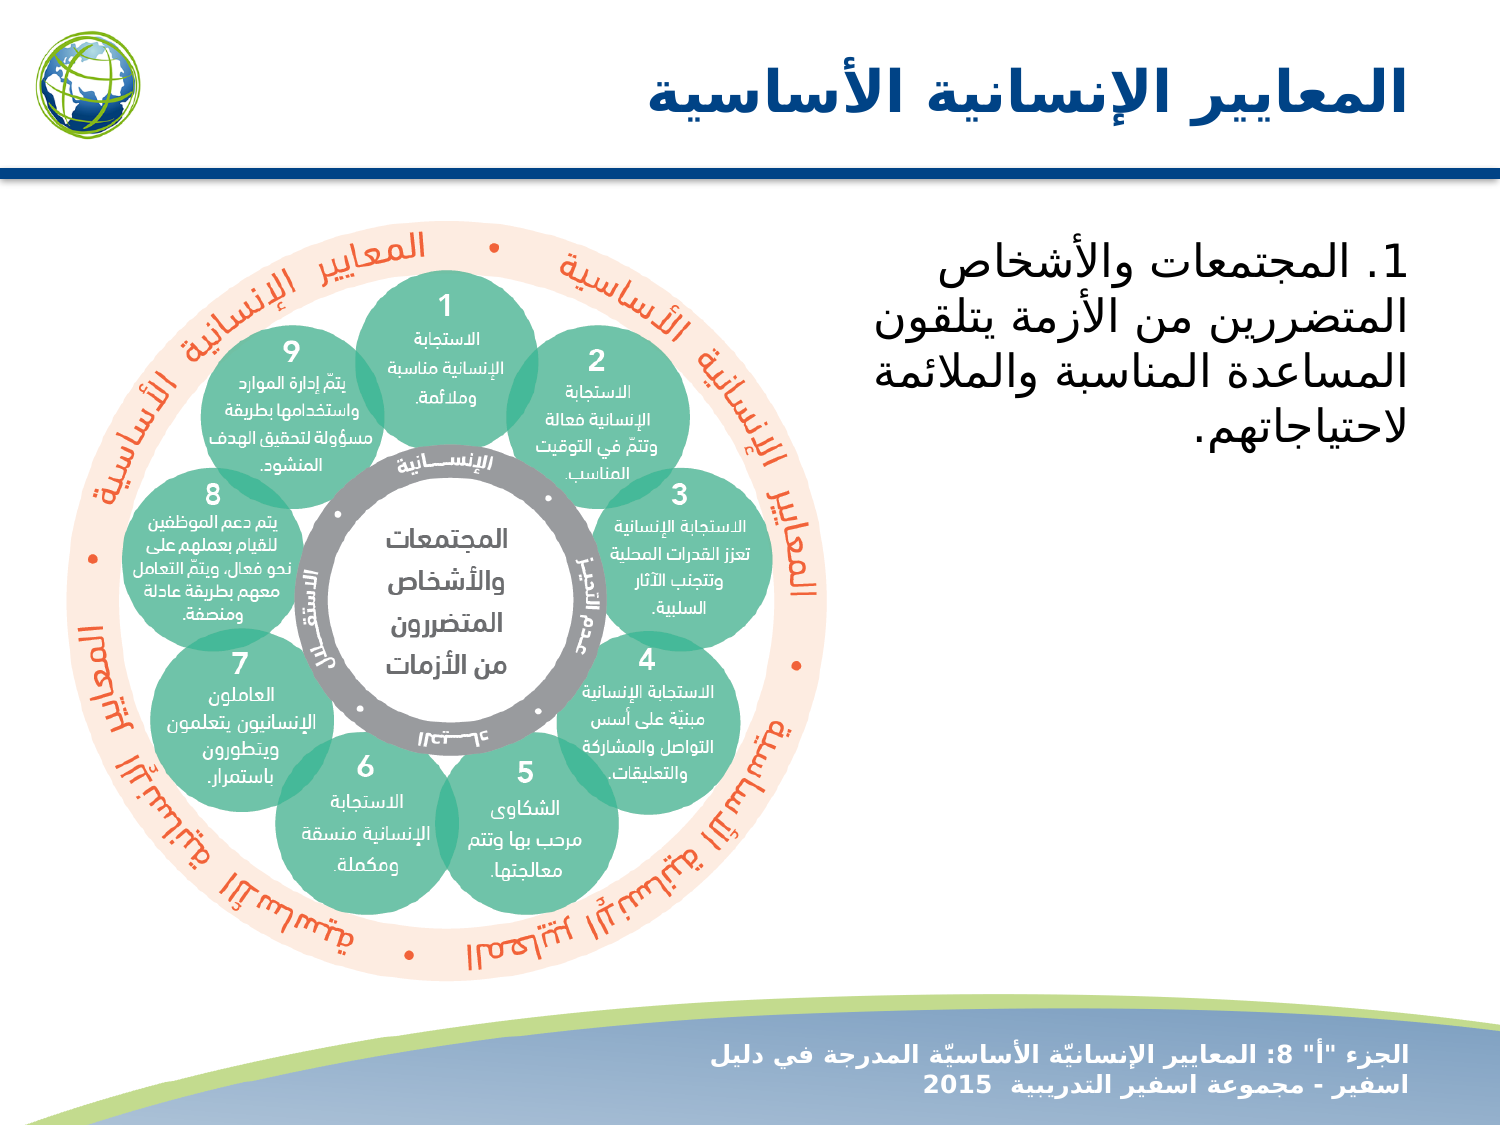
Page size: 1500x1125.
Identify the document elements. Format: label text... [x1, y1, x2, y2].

picture [24, 26, 75, 147]
footer الجزء "أ" 8: المعايير الإنسانيّة الأساسيّة المدرجة في دليل اسفير - مجموعة اسفير التدريبية 2015 [679, 1038, 1425, 1099]
picture [0, 992, 1500, 1125]
list 1. المجتمعات والأشخاص المتضررين من الأزمة يتلقون المساعدة المناسبة والملائمة لاحتياجاتهم. [840, 224, 1425, 1010]
title المعايير الإنسانية الأساسية [75, 0, 1425, 178]
